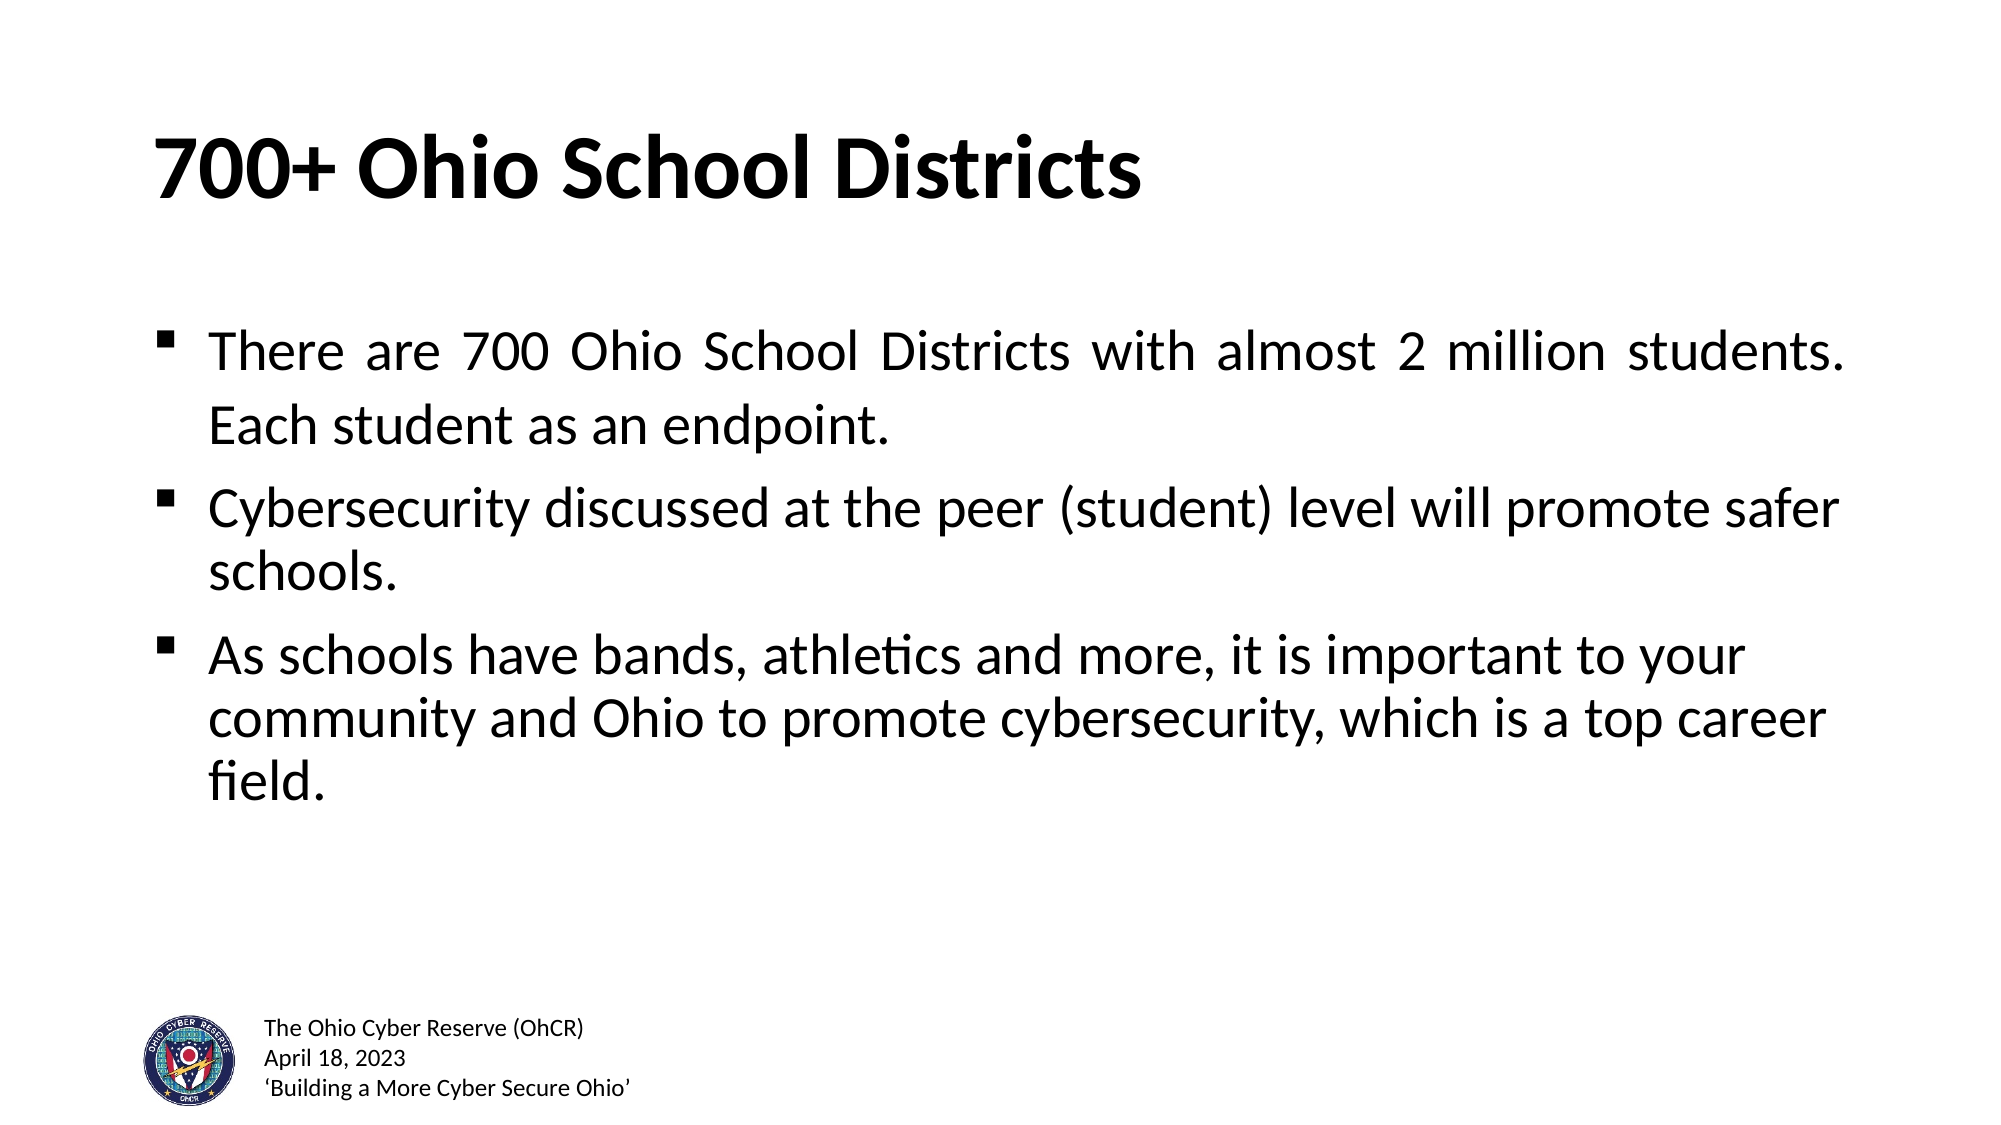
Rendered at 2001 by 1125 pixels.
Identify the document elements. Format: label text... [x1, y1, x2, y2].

text_box The Ohio Cyber Reserve (OhCR) April 18, 2023 ‘Building a More Cyber Secure Ohio’ [249, 1004, 647, 1109]
picture [140, 1013, 238, 1108]
list There are 700 Ohio School Districts with almost 2 million students. Each student as an endpoint. Cybersecurity discussed at the peer (student) level will promote safer schools. As schools have bands, athletics and more, it is important to your community and Ohio to promote cybersecurity, which is a top career field. [137, 299, 1863, 1014]
title 700+ Ohio School Districts [137, 59, 1863, 278]
